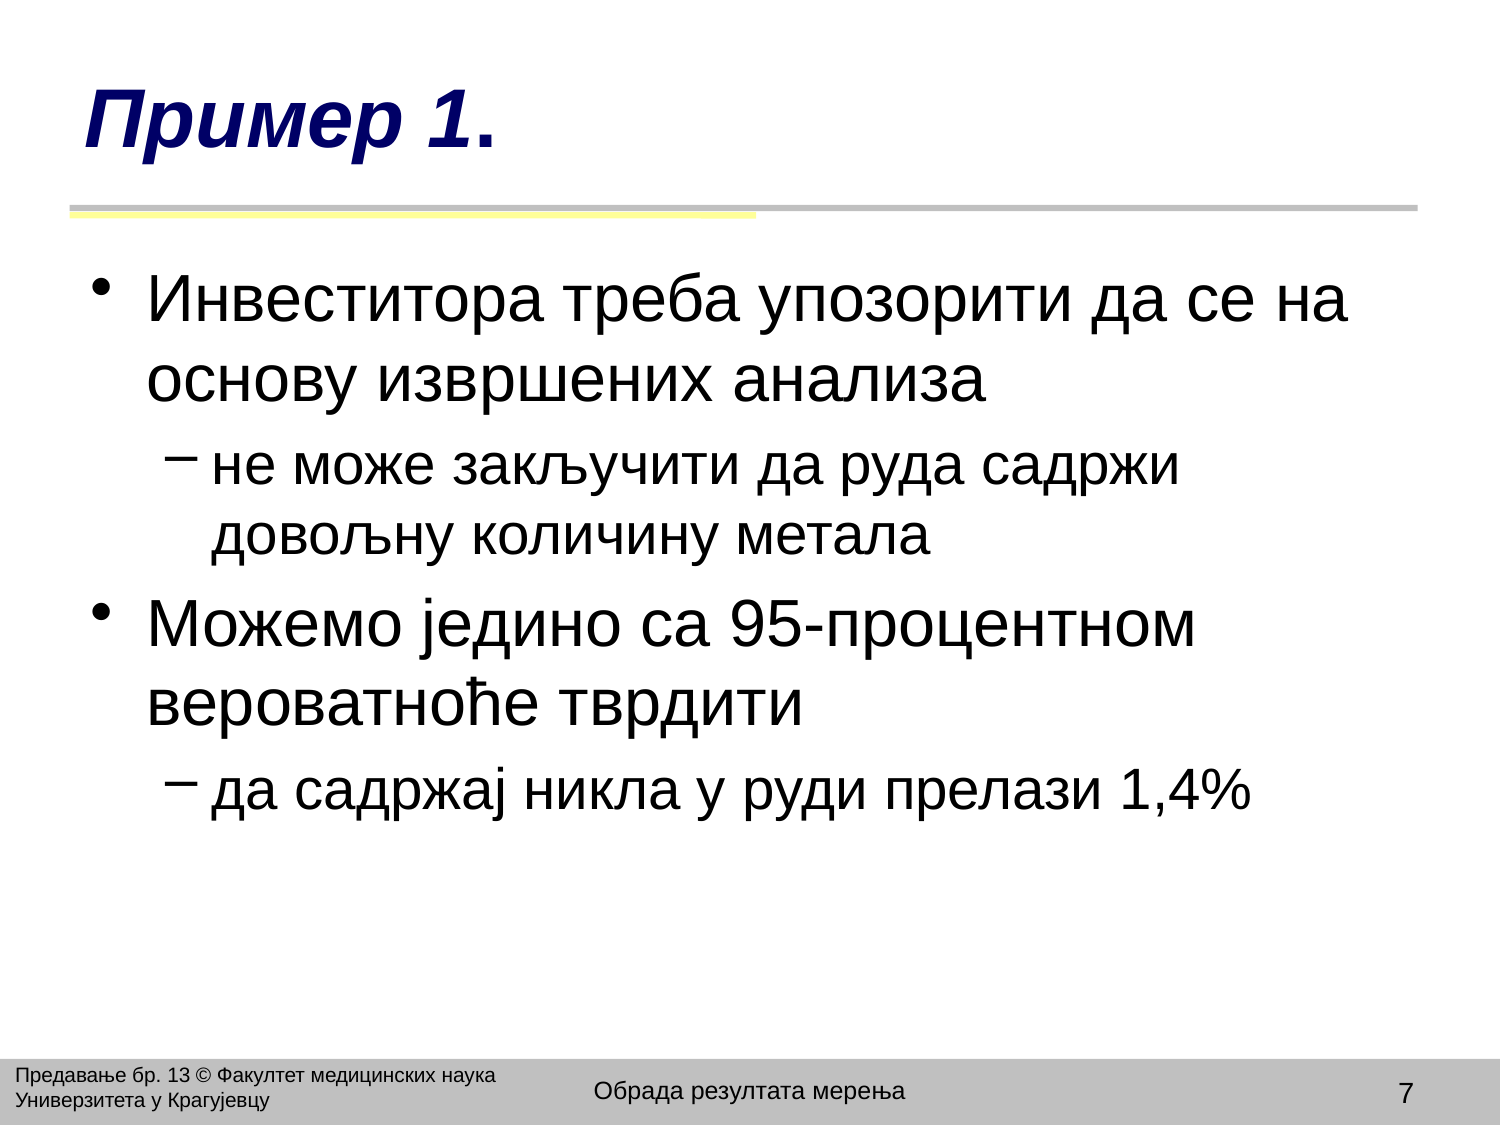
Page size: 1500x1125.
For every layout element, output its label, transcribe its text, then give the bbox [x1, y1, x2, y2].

slide_number 7 [1079, 1066, 1430, 1125]
slide_number Предавање бр. 13 © Факултет медицинских наука Универзитета у Крагујевцу [0, 1053, 631, 1108]
footer Обрада резултата мерења [512, 1066, 988, 1125]
title Пример 1. [69, 19, 1426, 208]
list Инвеститора треба упозорити да се на основу извршених анализа не може закључити да руда садржи довољну количину метала Можемо једино са 95-процентном вероватноће тврдити да садржај никла у руди прелази 1,4% [74, 246, 1426, 1023]
